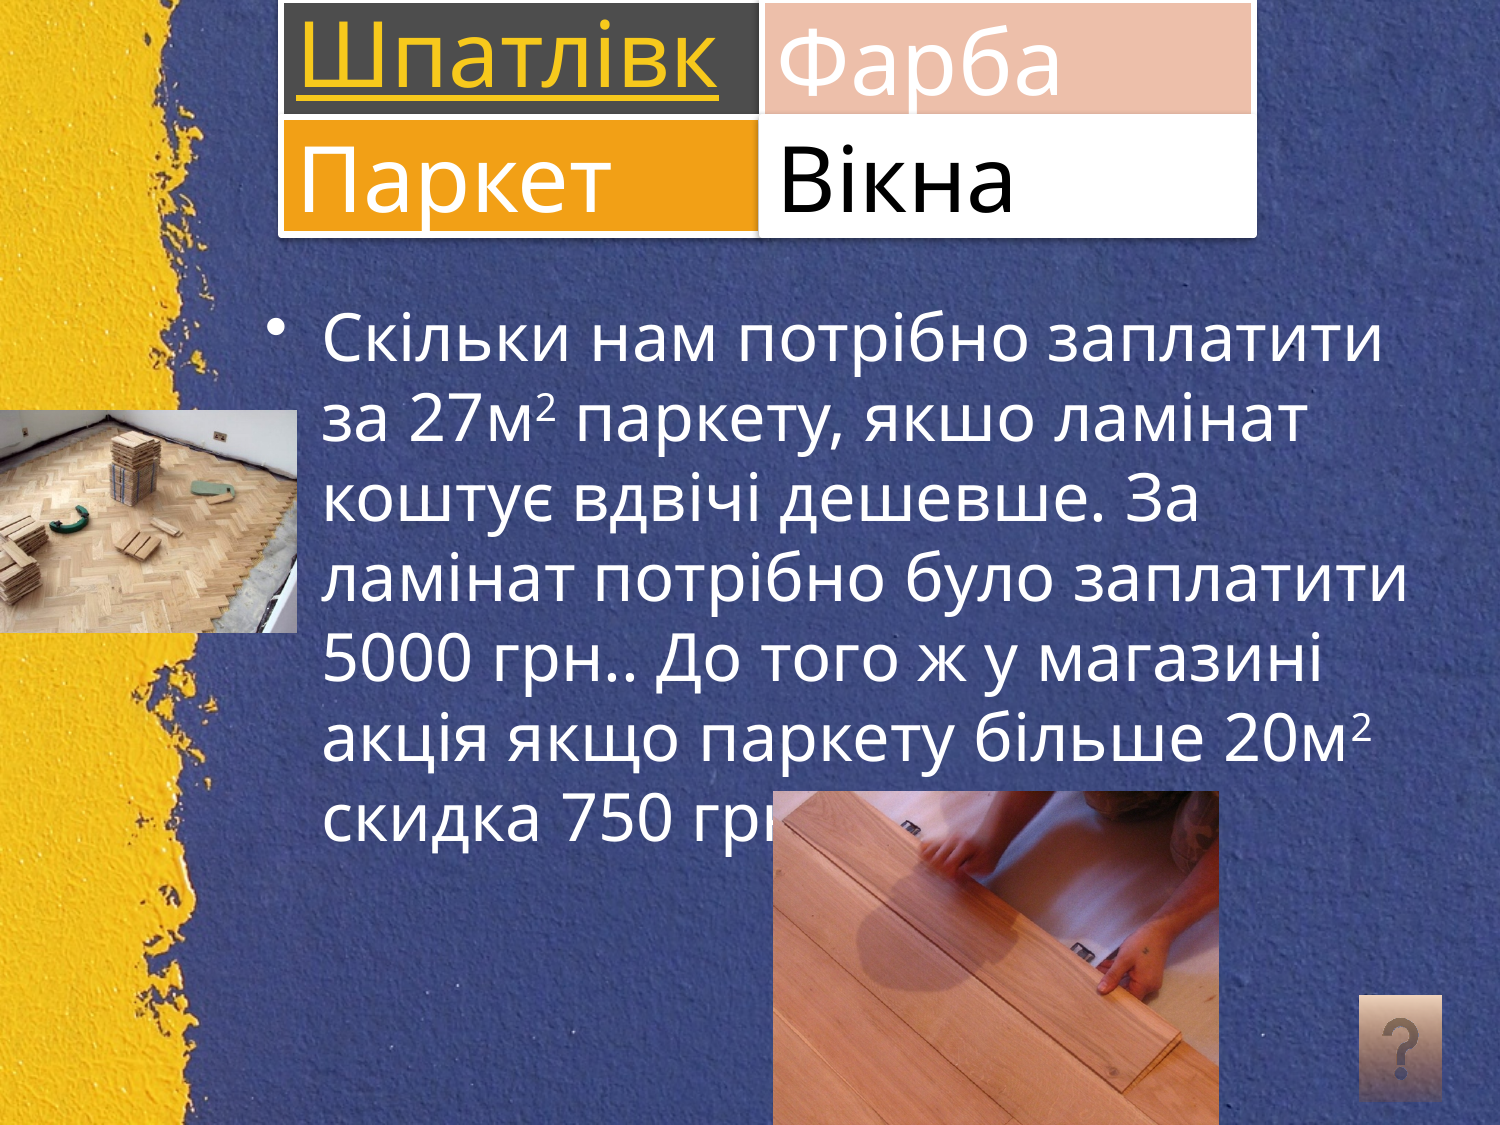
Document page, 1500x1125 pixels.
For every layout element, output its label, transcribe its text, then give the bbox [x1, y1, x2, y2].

text_box Паркет [278, 114, 757, 238]
text_box [1359, 996, 1442, 1102]
text_box Фарба [759, 0, 1257, 114]
picture [0, 0, 1500, 1125]
text_box Вікна [759, 114, 1257, 238]
title Шпатлівка [278, 0, 754, 113]
list Скільки нам потрібно заплатити за 27м2 паркету, якшо ламінат коштує вдвічі дешевше. За ламінат потрібно було заплатити 5000 грн.. До того ж у магазині акція якщо паркету більше 20м2 скидка 750 грн. [249, 287, 1451, 1013]
